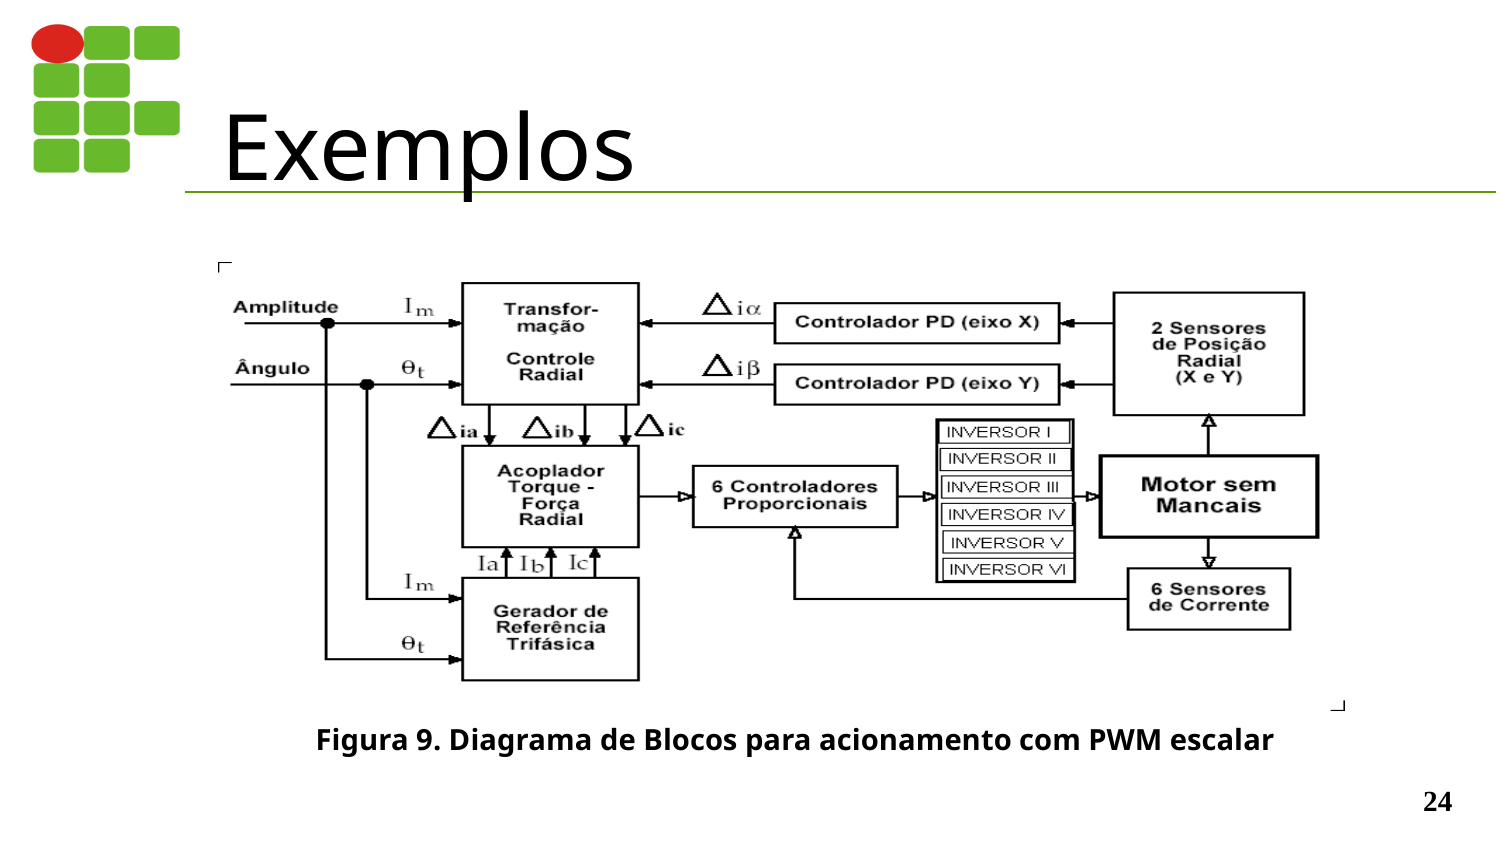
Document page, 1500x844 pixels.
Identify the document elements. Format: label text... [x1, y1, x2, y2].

picture [29, 23, 182, 174]
picture [218, 262, 1345, 711]
list Figura 9. Diagrama de Blocos para acionamento com PWM escalar [46, 248, 1469, 774]
title Exemplos [206, 26, 1468, 207]
text_box ‹#› [1155, 774, 1468, 825]
